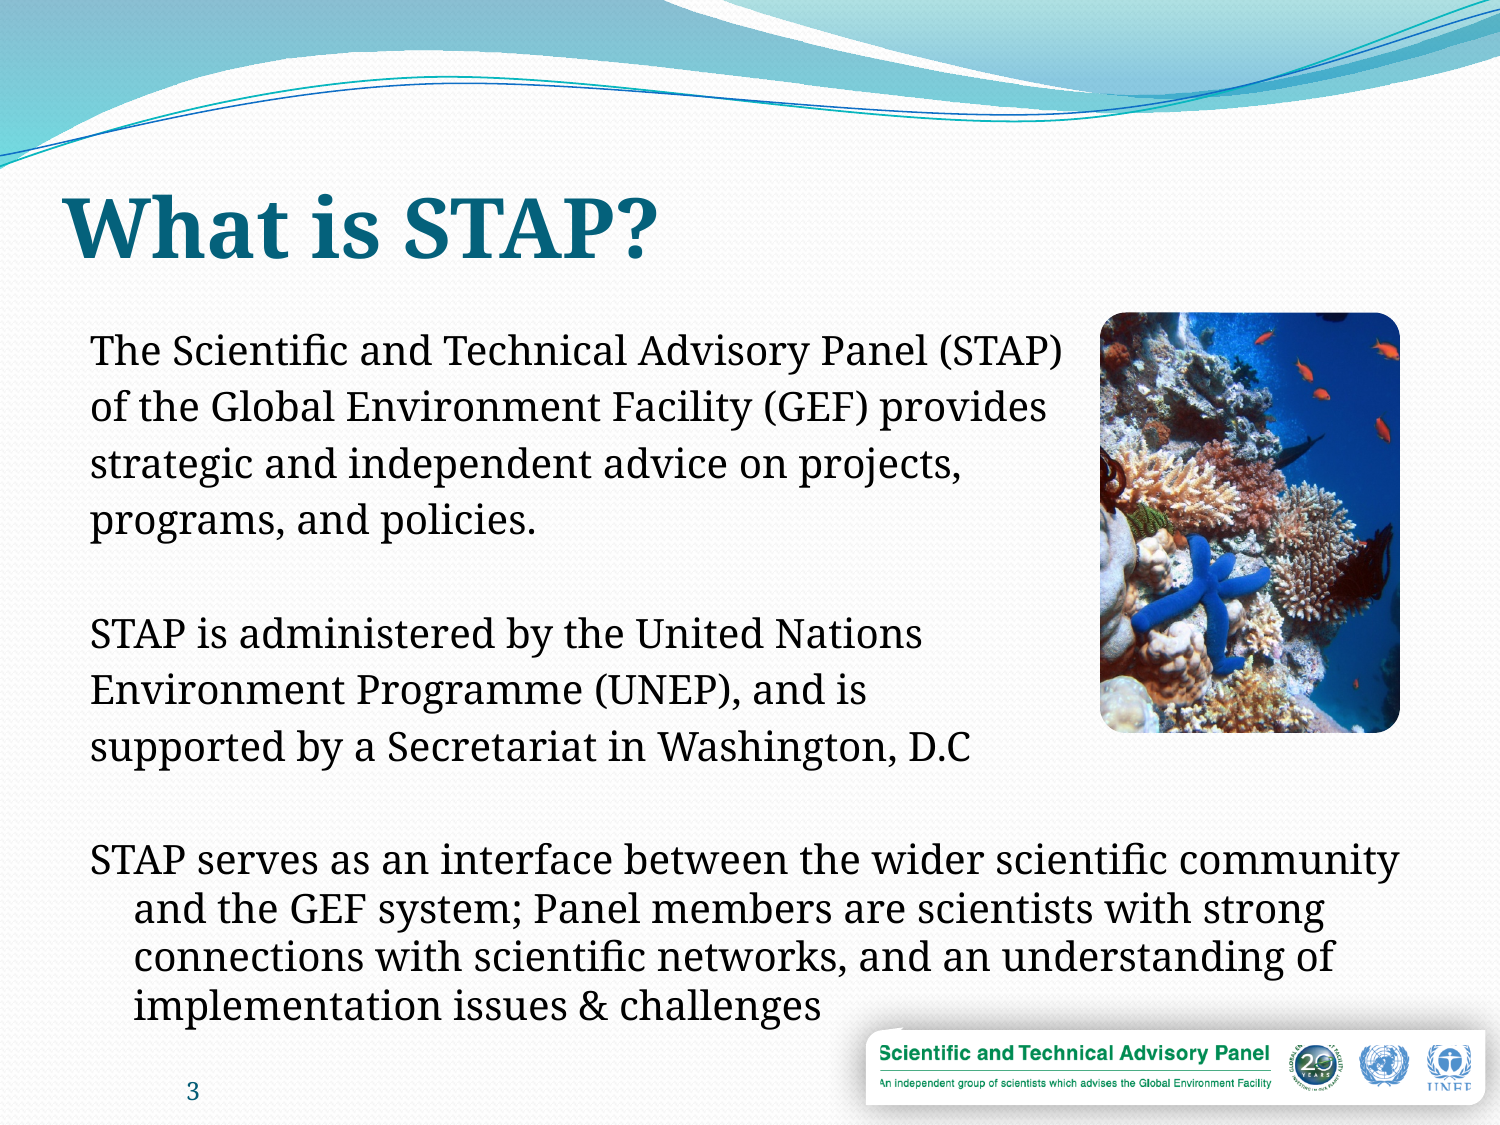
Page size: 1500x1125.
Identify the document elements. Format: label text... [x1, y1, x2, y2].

picture [1099, 312, 1401, 734]
picture [872, 1037, 1479, 1099]
slide_number 3 [75, 1050, 200, 1110]
title What is STAP? [62, 115, 1425, 275]
list The Scientific and Technical Advisory Panel (STAP) of the Global Environment Facility (GEF) provides strategic and independent advice on projects, programs, and policies. STAP is administered by the United Nations Environment Programme (UNEP), and is supported by a Secretariat in Washington, D.C STAP serves as an interface between the wider scientific community and the GEF system; Panel members are scientists with strong connections with scientific networks, and an understanding of implementation issues & challenges [75, 317, 1463, 1038]
